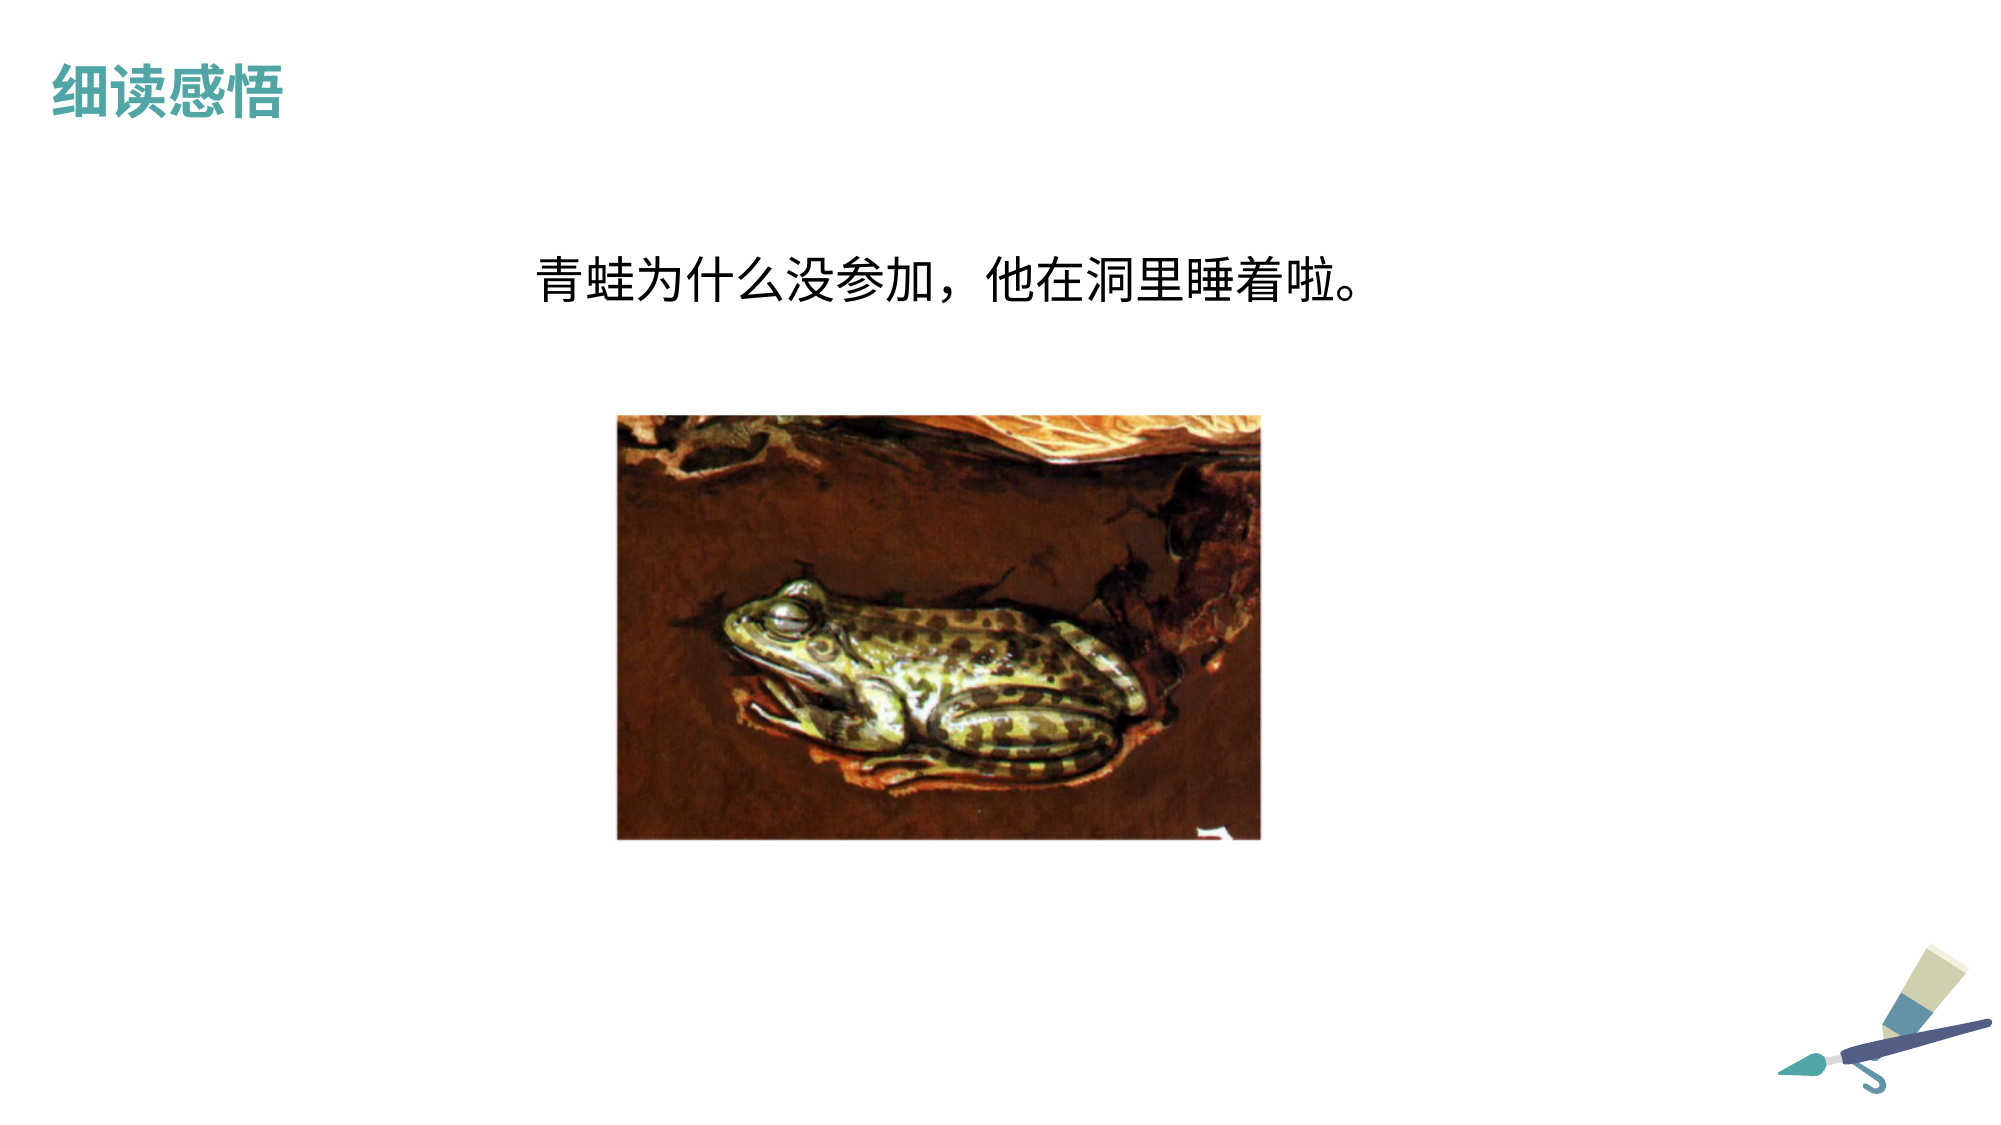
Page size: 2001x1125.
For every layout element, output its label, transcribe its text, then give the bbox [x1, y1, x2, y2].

text_box 青蛙为什么没参加，他在洞里睡着啦。 [520, 241, 1400, 316]
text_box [1811, 945, 1974, 1125]
text_box 细读感悟 [36, 48, 356, 133]
picture [612, 414, 1267, 846]
